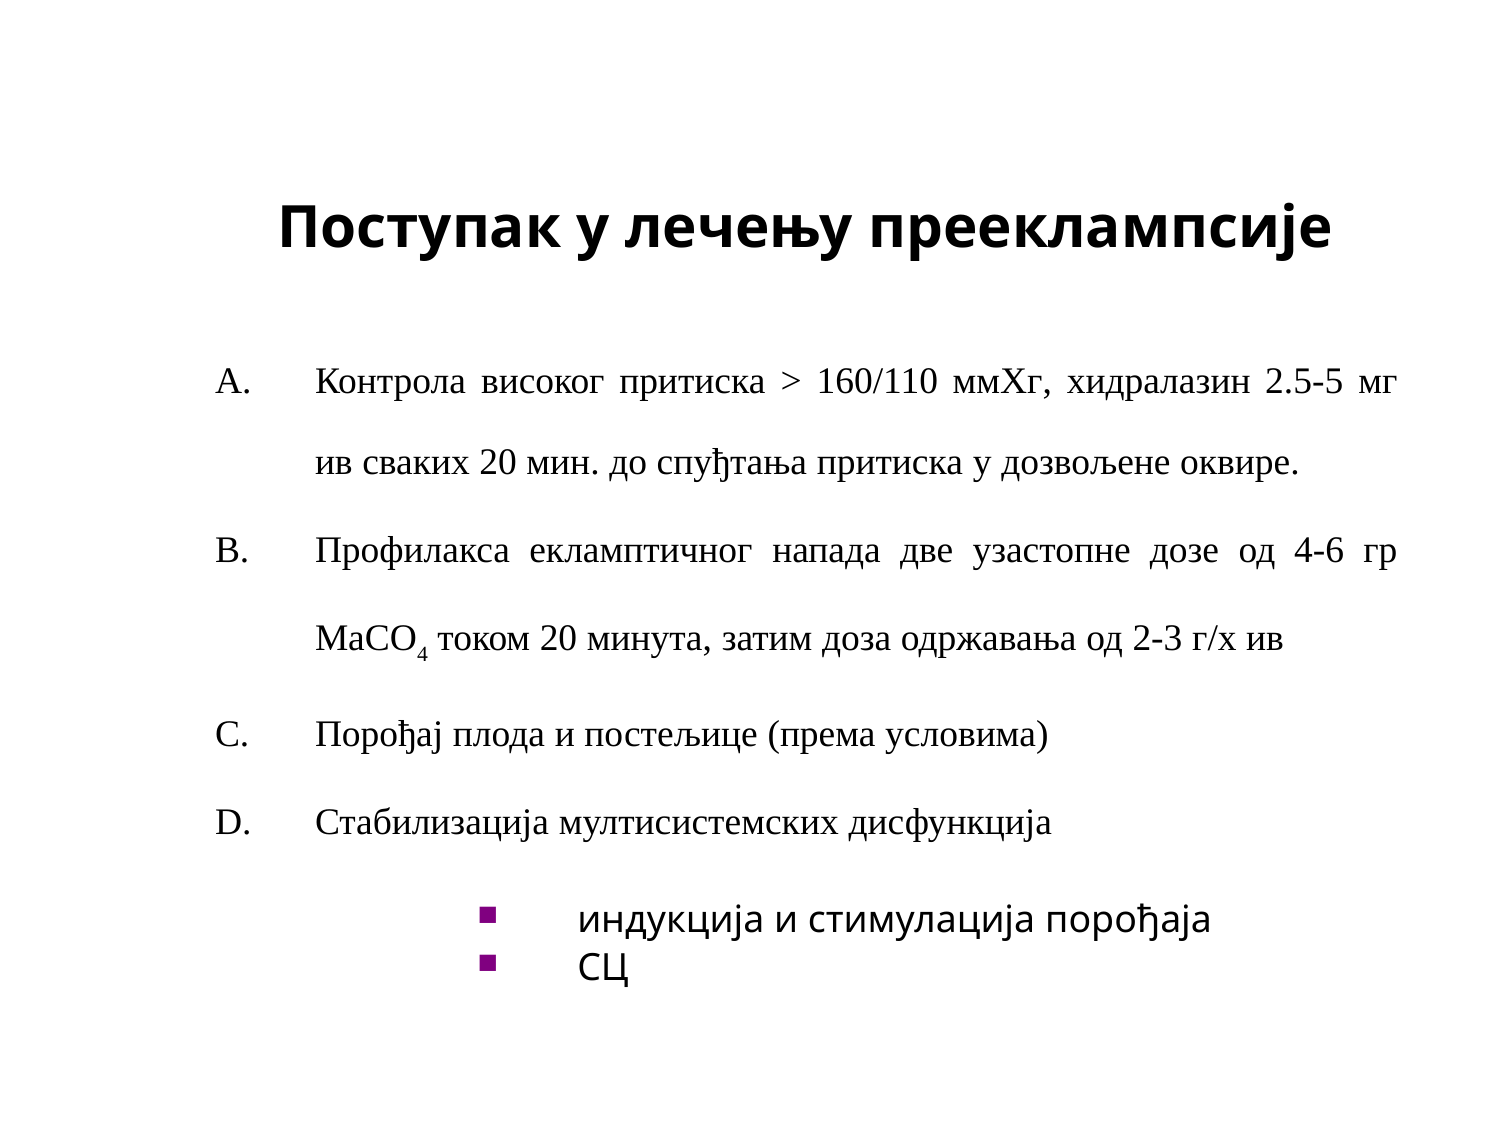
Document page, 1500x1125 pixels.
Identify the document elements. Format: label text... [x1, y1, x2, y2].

title Поступак у лечењу прееклампсије [142, 181, 1482, 267]
list Контрола високог притиска > 160/110 ммХг, хидралазин 2.5-5 мг ив сваких 20 мин. до спуђтања притиска у дозвољене оквире. Профилакса екламптичног напада две узастопне дозе од 4-6 гр МаСО4 током 20 минута, затим доза одржавања од 2-3 г/х ив Порођај плода и постељице (према условима) Стабилизација мултисистемских дисфункција [200, 312, 1413, 882]
text_box индукција и стимулација порођаја СЦ [462, 893, 1231, 1047]
